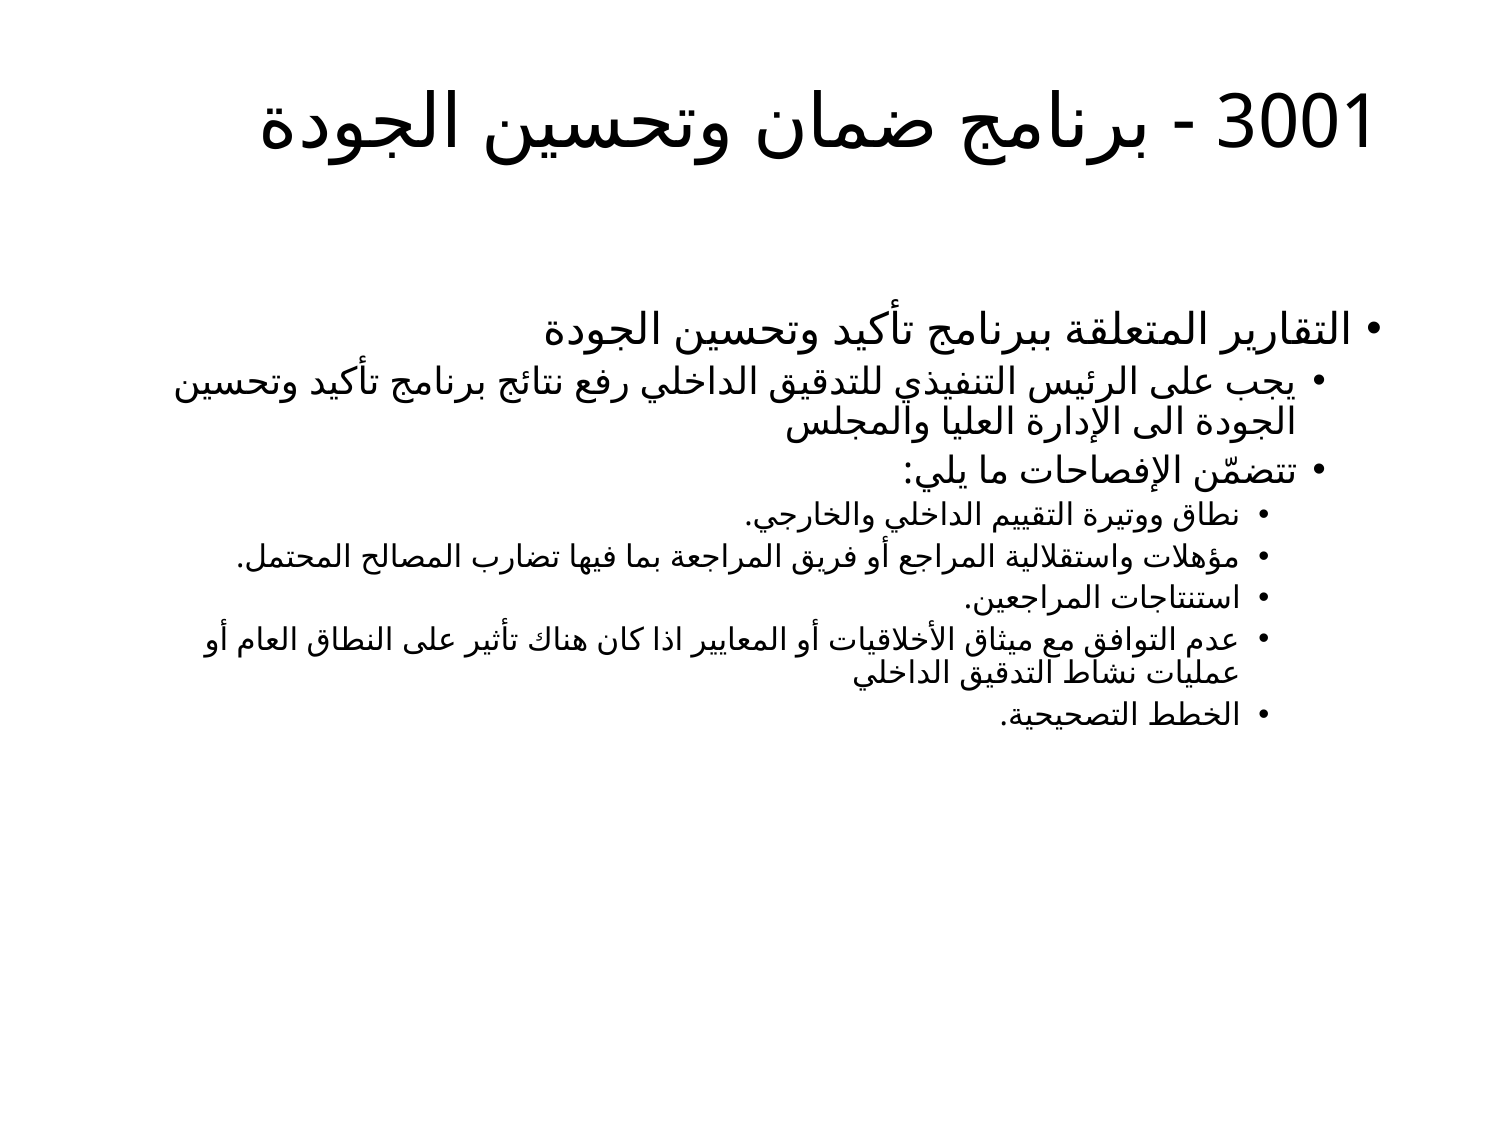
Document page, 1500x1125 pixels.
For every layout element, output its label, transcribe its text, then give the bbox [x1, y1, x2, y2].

list التقارير المتعلقة ببرنامج تأكيد وتحسين الجودة يجب على الرئيس التنفيذي للتدقيق الداخلي رفع نتائج برنامج تأكيد وتحسين الجودة الى الإدارة العليا والمجلس تتضمّن الإفصاحات ما يلي: نطاق ووتيرة التقييم الداخلي والخارجي. مؤهلات واستقلالية المراجع أو فريق المراجعة بما فيها تضارب المصالح المحتمل. استنتاجات المراجعين. عدم التوافق مع ميثاق الأخلاقيات أو المعايير اذا كان هناك تأثير على النطاق العام أو عمليات نشاط التدقيق الداخلي الخطط التصحيحية. [103, 299, 1397, 1014]
title 3001 - برنامج ضمان وتحسين الجودة [103, 59, 1397, 278]
